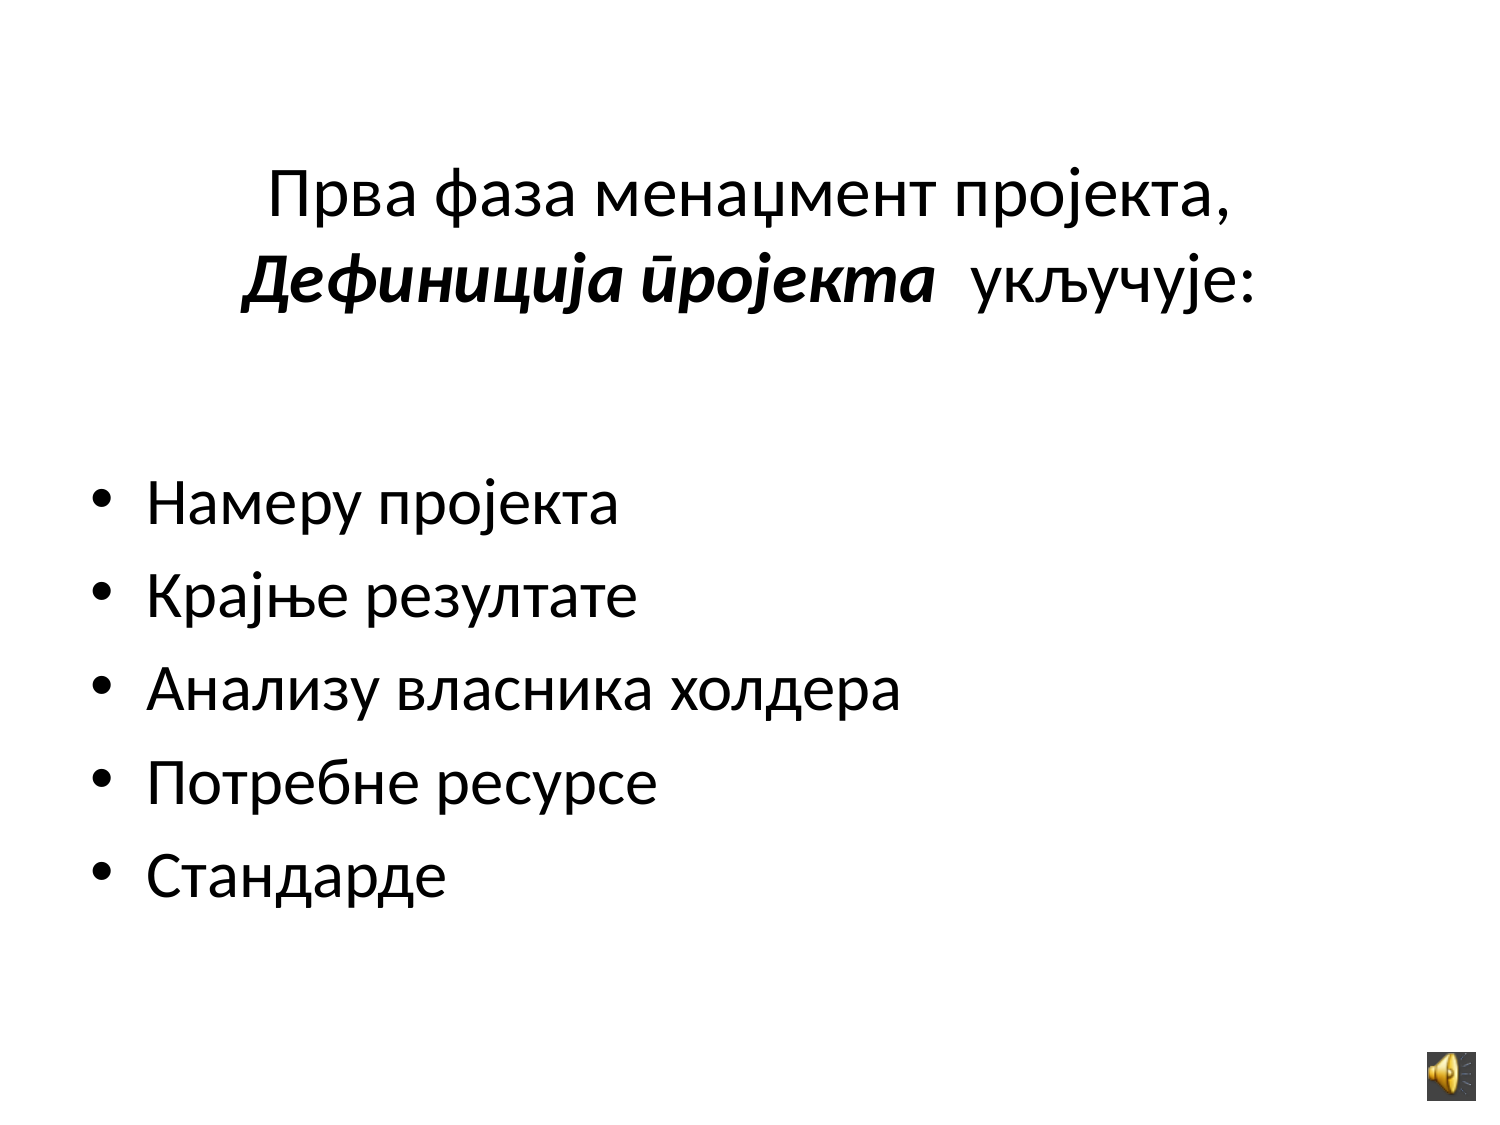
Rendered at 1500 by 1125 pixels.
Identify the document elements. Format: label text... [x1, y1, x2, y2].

title Прва фаза менаџмент пројекта, Дефиниција пројекта укључује: [75, 137, 1425, 325]
picture [1426, 1051, 1477, 1102]
list Намеру пројекта Крајње резултате Анализу власника холдера Потребне ресурсе Стандарде [75, 450, 1425, 1125]
